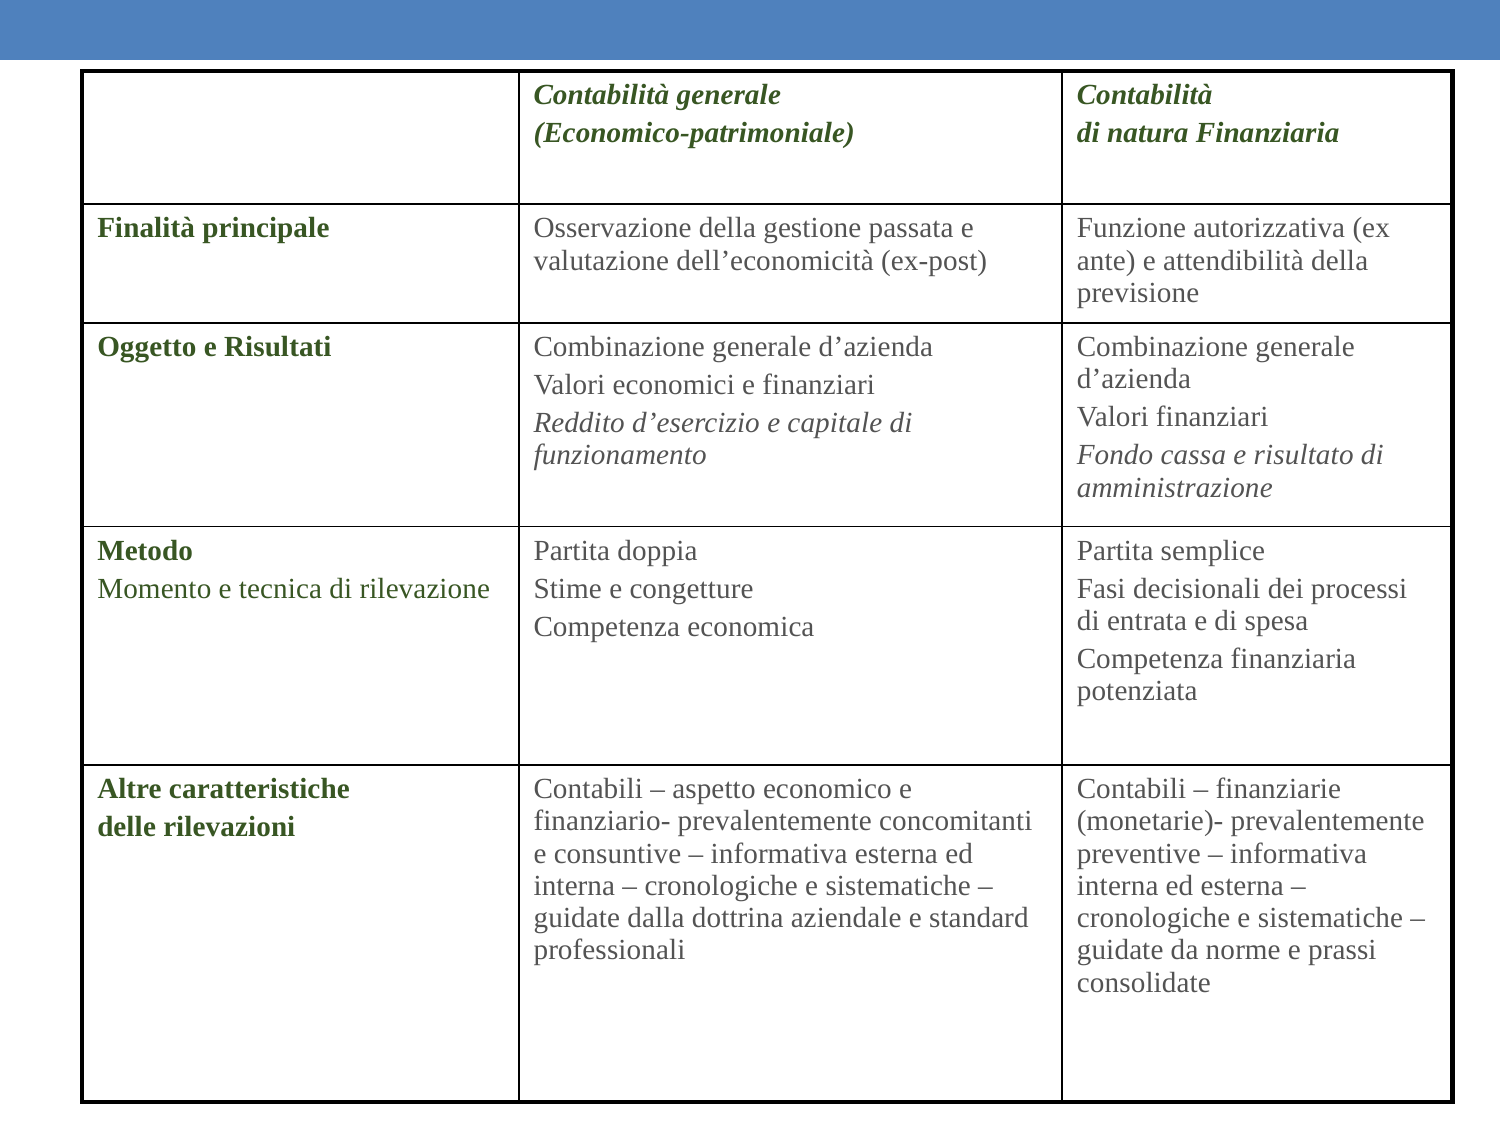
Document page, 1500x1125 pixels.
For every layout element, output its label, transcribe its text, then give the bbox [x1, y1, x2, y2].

table_cell Combinazione generale d’azienda Valori economici e finanziari Reddito d’esercizio e capitale di funzionamento [520, 324, 1061, 526]
table_cell Metodo Momento e tecnica di rilevazione [84, 527, 518, 764]
table_cell Contabili – aspetto economico e finanziario- prevalentemente concomitanti e consuntive – informativa esterna ed interna – cronologiche e sistematiche – guidate dalla dottrina aziendale e standard professionali [520, 766, 1061, 1100]
table_header [84, 73, 518, 203]
table_cell Altre caratteristiche delle rilevazioni [84, 766, 518, 1100]
table_header Contabilità di natura Finanziaria [1063, 73, 1450, 203]
table_cell Funzione autorizzativa (ex ante) e attendibilità della previsione [1063, 205, 1450, 322]
table_header Contabilità generale (Economico-patrimoniale) [520, 73, 1061, 203]
table_cell Combinazione generale d’azienda Valori finanziari Fondo cassa e risultato di amministrazione [1063, 324, 1450, 526]
table_cell Oggetto e Risultati [84, 324, 518, 526]
table_cell Partita semplice Fasi decisionali dei processi di entrata e di spesa Competenza finanziaria potenziata [1063, 527, 1450, 764]
table_cell Finalità principale [84, 205, 518, 322]
table_cell Contabili – finanziarie (monetarie)- prevalentemente preventive – informativa interna ed esterna –cronologiche e sistematiche – guidate da norme e prassi consolidate [1063, 766, 1450, 1100]
table_cell Partita doppia Stime e congetture Competenza economica [520, 527, 1061, 764]
table_cell Osservazione della gestione passata e valutazione dell’economicità (ex-post) [520, 205, 1061, 322]
